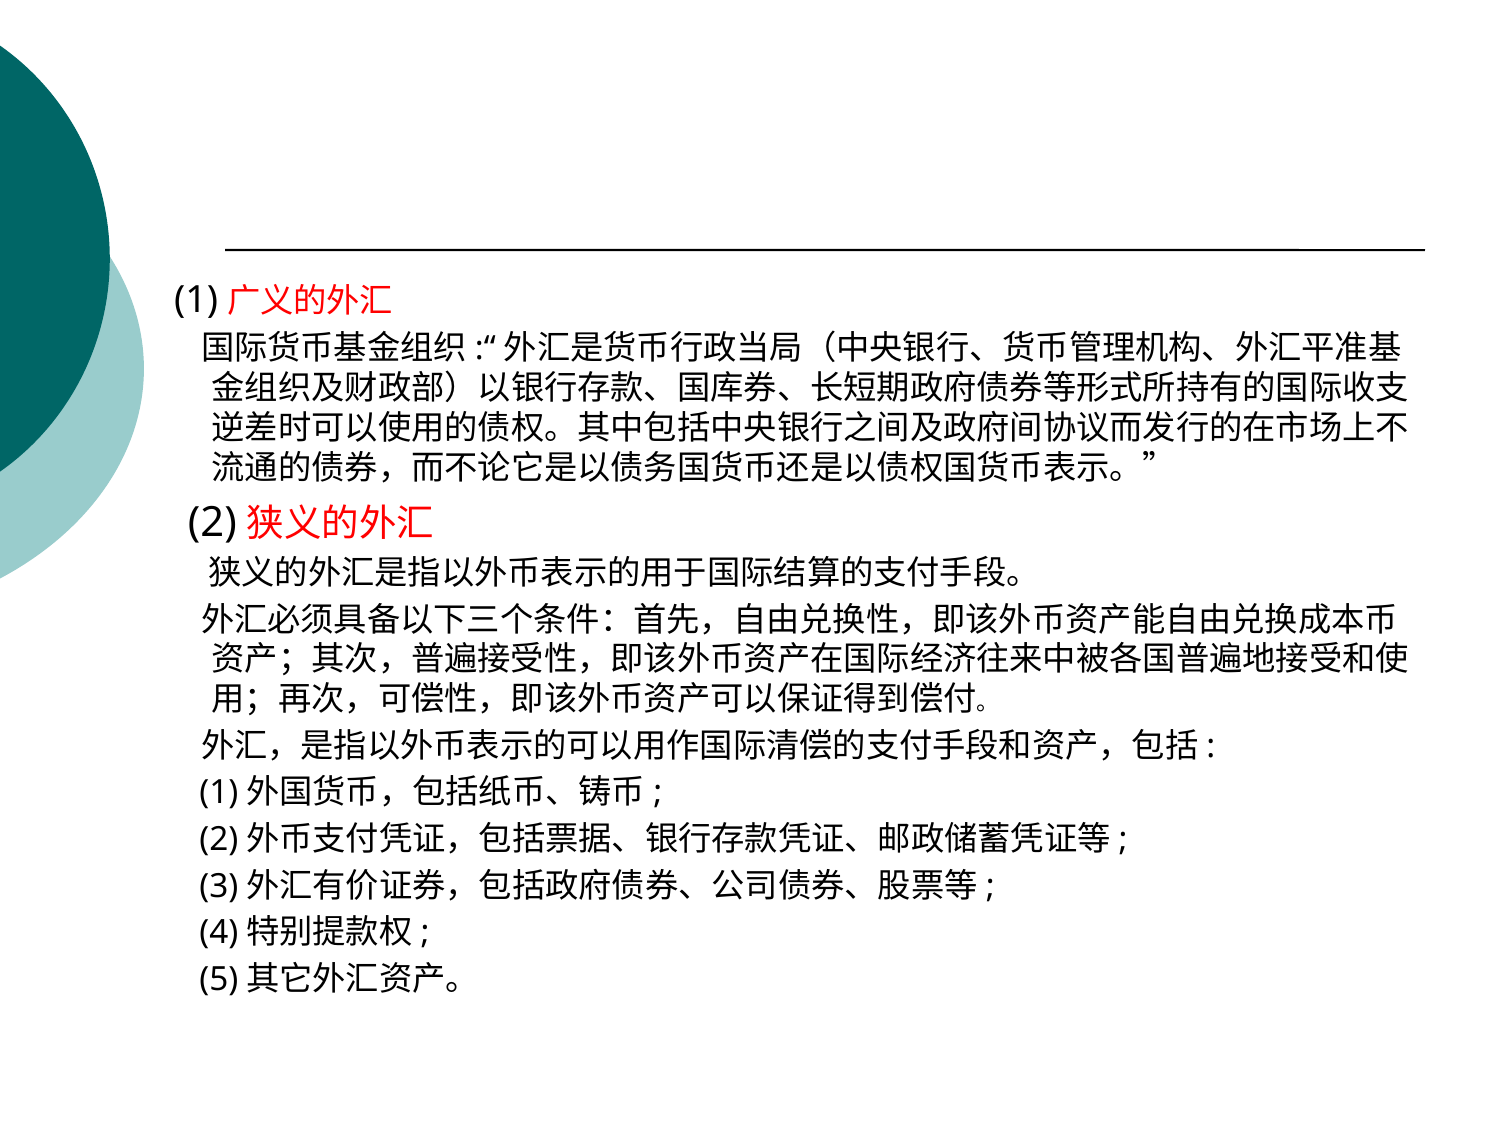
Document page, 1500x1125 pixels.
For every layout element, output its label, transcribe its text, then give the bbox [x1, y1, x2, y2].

list (1)广义的外汇 国际货币基金组织:“外汇是货币行政当局（中央银行、货币管理机构、外汇平准基金组织及财政部）以银行存款、国库券、长短期政府债券等形式所持有的国际收支逆差时可以使用的债权。其中包括中央银行之间及政府间协议而发行的在市场上不流通的债券，而不论它是以债务国货币还是以债权国货币表示。” (2)狭义的外汇 狭义的外汇是指以外币表示的用于国际结算的支付手段。 外汇必须具备以下三个条件：首先，自由兑换性，即该外币资产能自由兑换成本币资产；其次，普遍接受性，即该外币资产在国际经济往来中被各国普遍地接受和使用；再次，可偿性，即该外币资产可以保证得到偿付。 外汇，是指以外币表示的可以用作国际清偿的支付手段和资产，包括: (1)外国货币，包括纸币、铸币; (2)外币支付凭证，包括票据、银行存款凭证、邮政储蓄凭证等; (3)外汇有价证券，包括政府债券、公司债券、股票等; (4)特别提款权; (5)其它外汇资产。 [140, 266, 1425, 1091]
